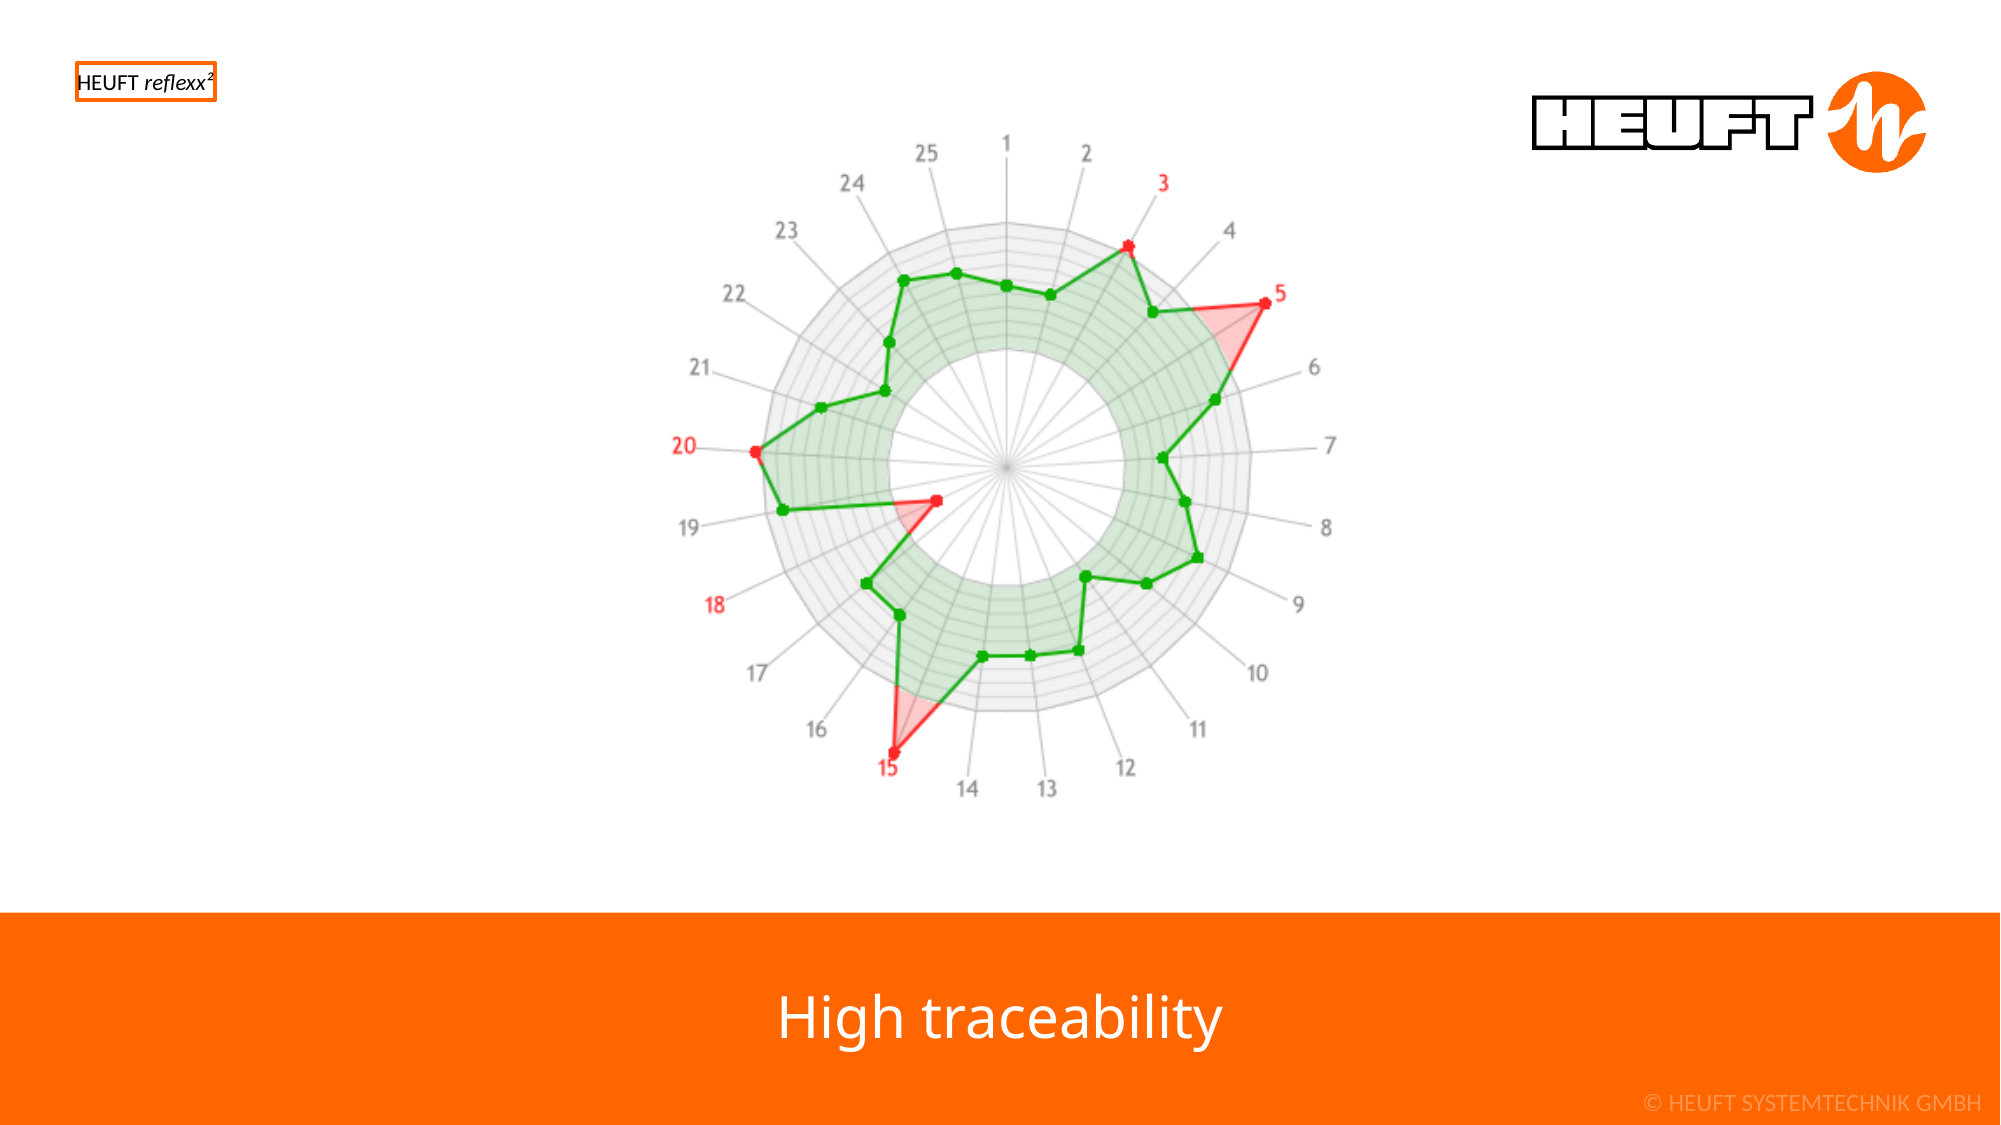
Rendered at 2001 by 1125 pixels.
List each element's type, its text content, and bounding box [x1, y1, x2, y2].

picture [1532, 71, 1927, 173]
picture [559, 133, 1454, 819]
list High traceability [0, 912, 2000, 1125]
list HEUFT reflexx² [75, 61, 217, 102]
